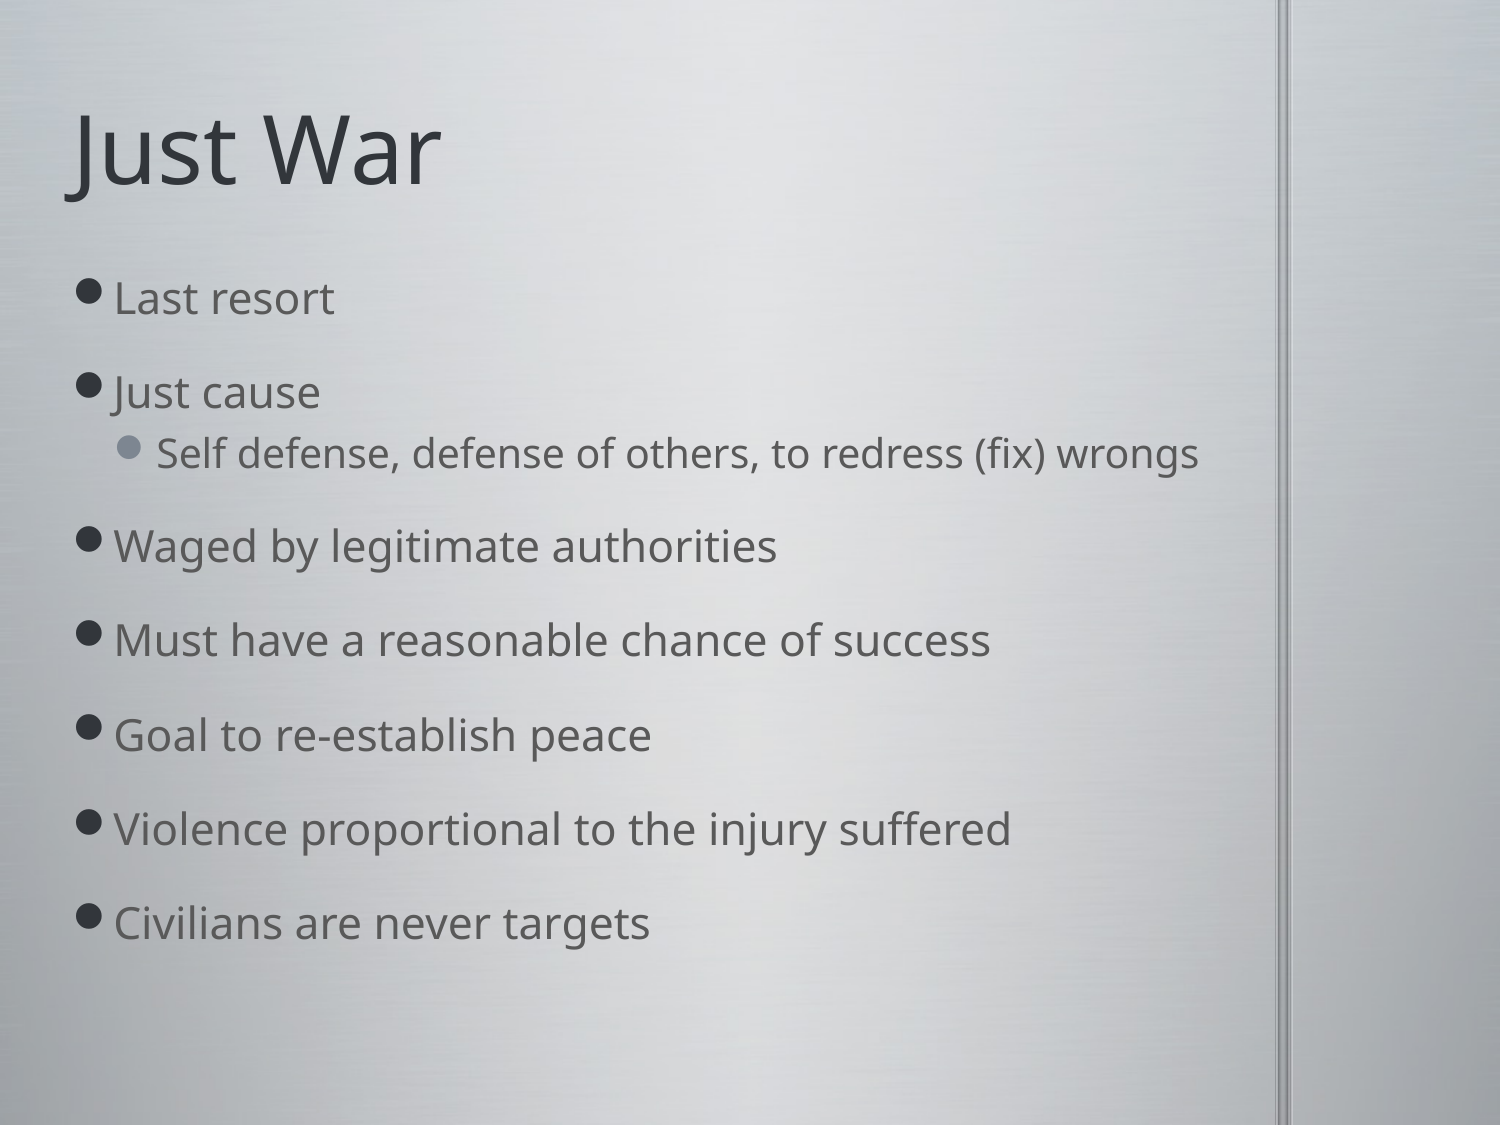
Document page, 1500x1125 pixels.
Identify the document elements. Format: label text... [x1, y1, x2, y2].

title Just War [57, 86, 1220, 207]
list Last resort Just cause Self defense, defense of others, to redress (fix) wrongs Waged by legitimate authorities Must have a reasonable chance of success Goal to re-establish peace Violence proportional to the injury suffered Civilians are never targets [57, 262, 1220, 1005]
picture [0, 0, 1500, 1125]
